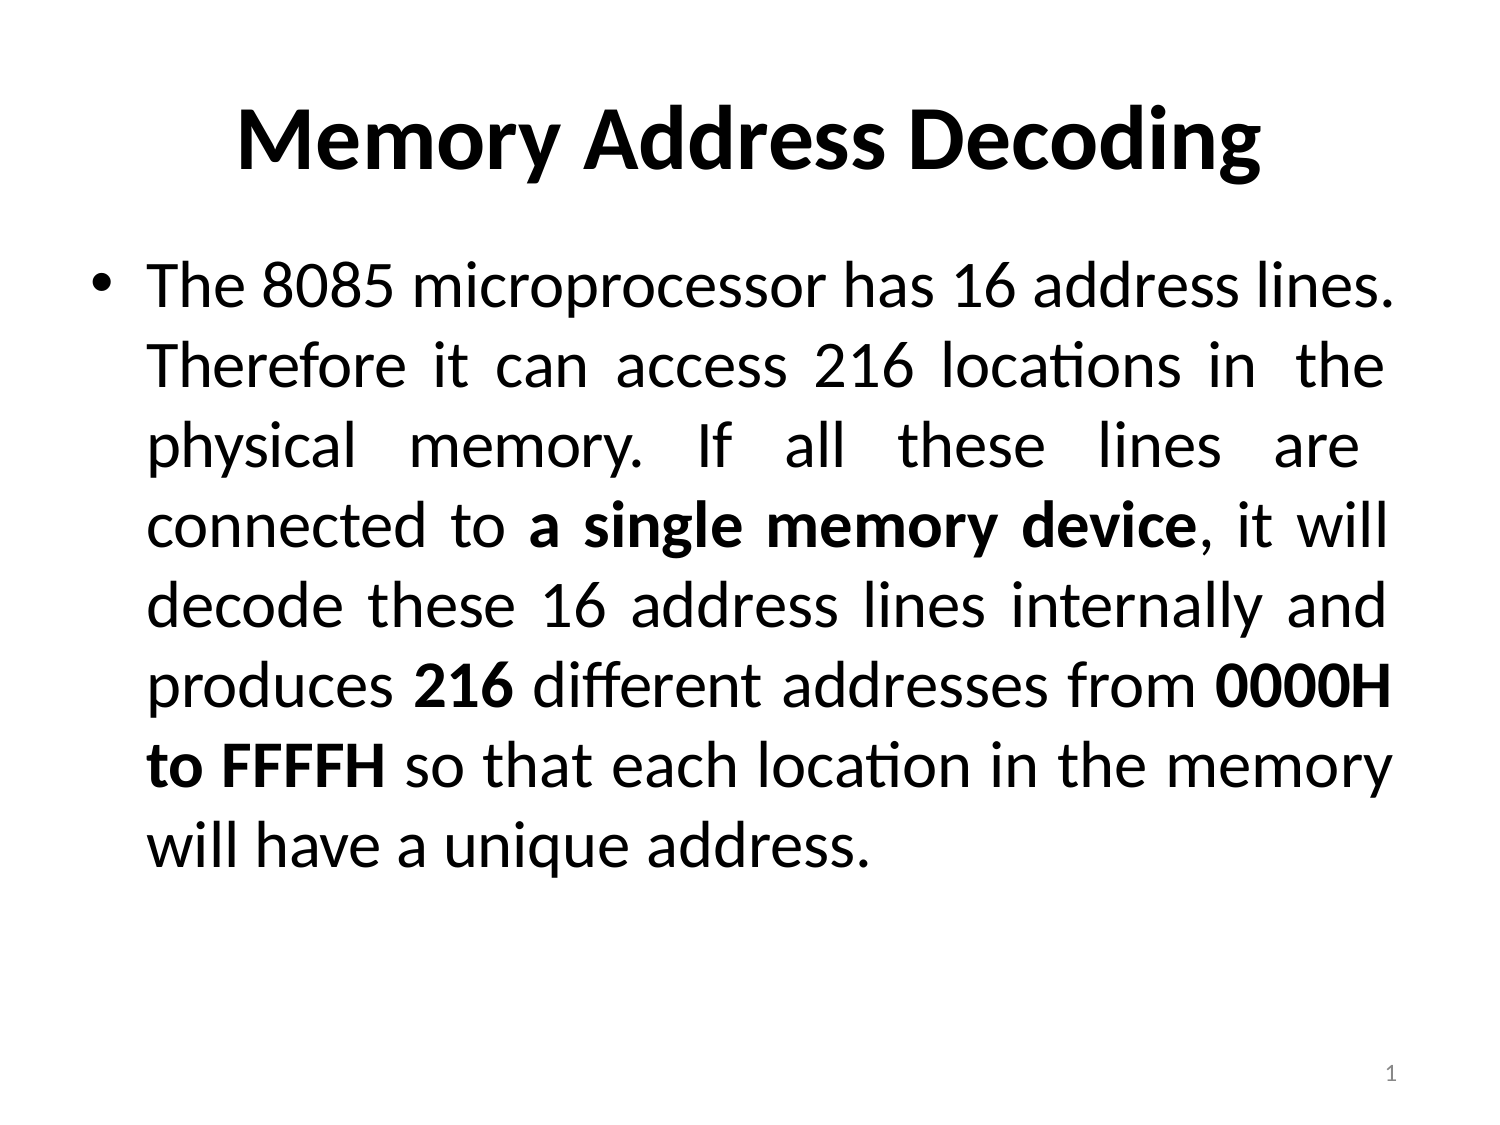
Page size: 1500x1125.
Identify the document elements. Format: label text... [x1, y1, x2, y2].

text_box The 8085 microprocessor has 16 address lines. Therefore it can access 216 locations in the physical memory. If all these lines are connected to a single memory device, it will decode these 16 address lines internally and produces 216 different addresses from 0000H to FFFFH so that each location in the memory will have a unique address. [87, 238, 1413, 881]
title Memory Address Decoding [233, 75, 1267, 238]
slide_number 10 [1380, 1060, 1415, 1125]
